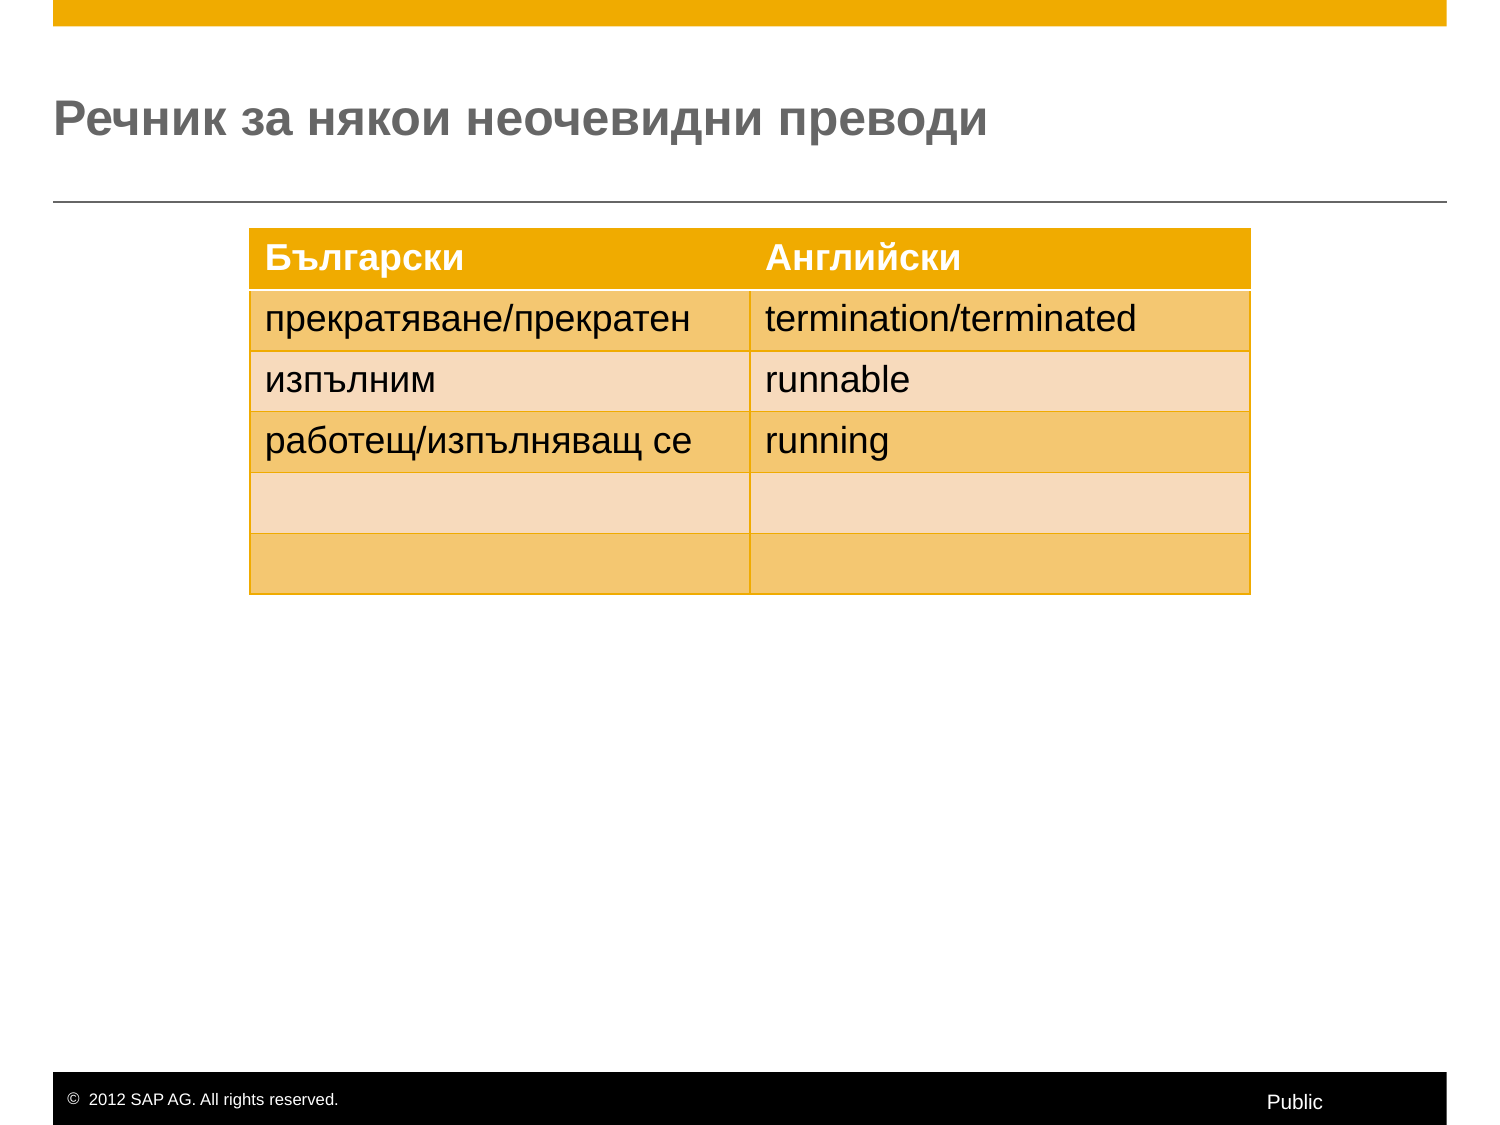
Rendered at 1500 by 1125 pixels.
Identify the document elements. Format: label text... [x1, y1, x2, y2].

table_header Английски [751, 230, 1249, 289]
table_cell изпълним [251, 352, 749, 411]
table_cell termination/terminated [751, 291, 1249, 350]
table_cell [251, 473, 749, 533]
table_cell [251, 534, 749, 593]
table_cell running [751, 412, 1249, 472]
table_cell runnable [751, 352, 1249, 411]
table_cell прекратяване/прекратен [251, 291, 749, 350]
table_cell [751, 473, 1249, 533]
table_cell [751, 534, 1249, 593]
table_cell работещ/изпълняващ се [251, 412, 749, 472]
table_header Български [251, 230, 749, 289]
title Речник за някои неочевидни преводи [53, 53, 1447, 178]
